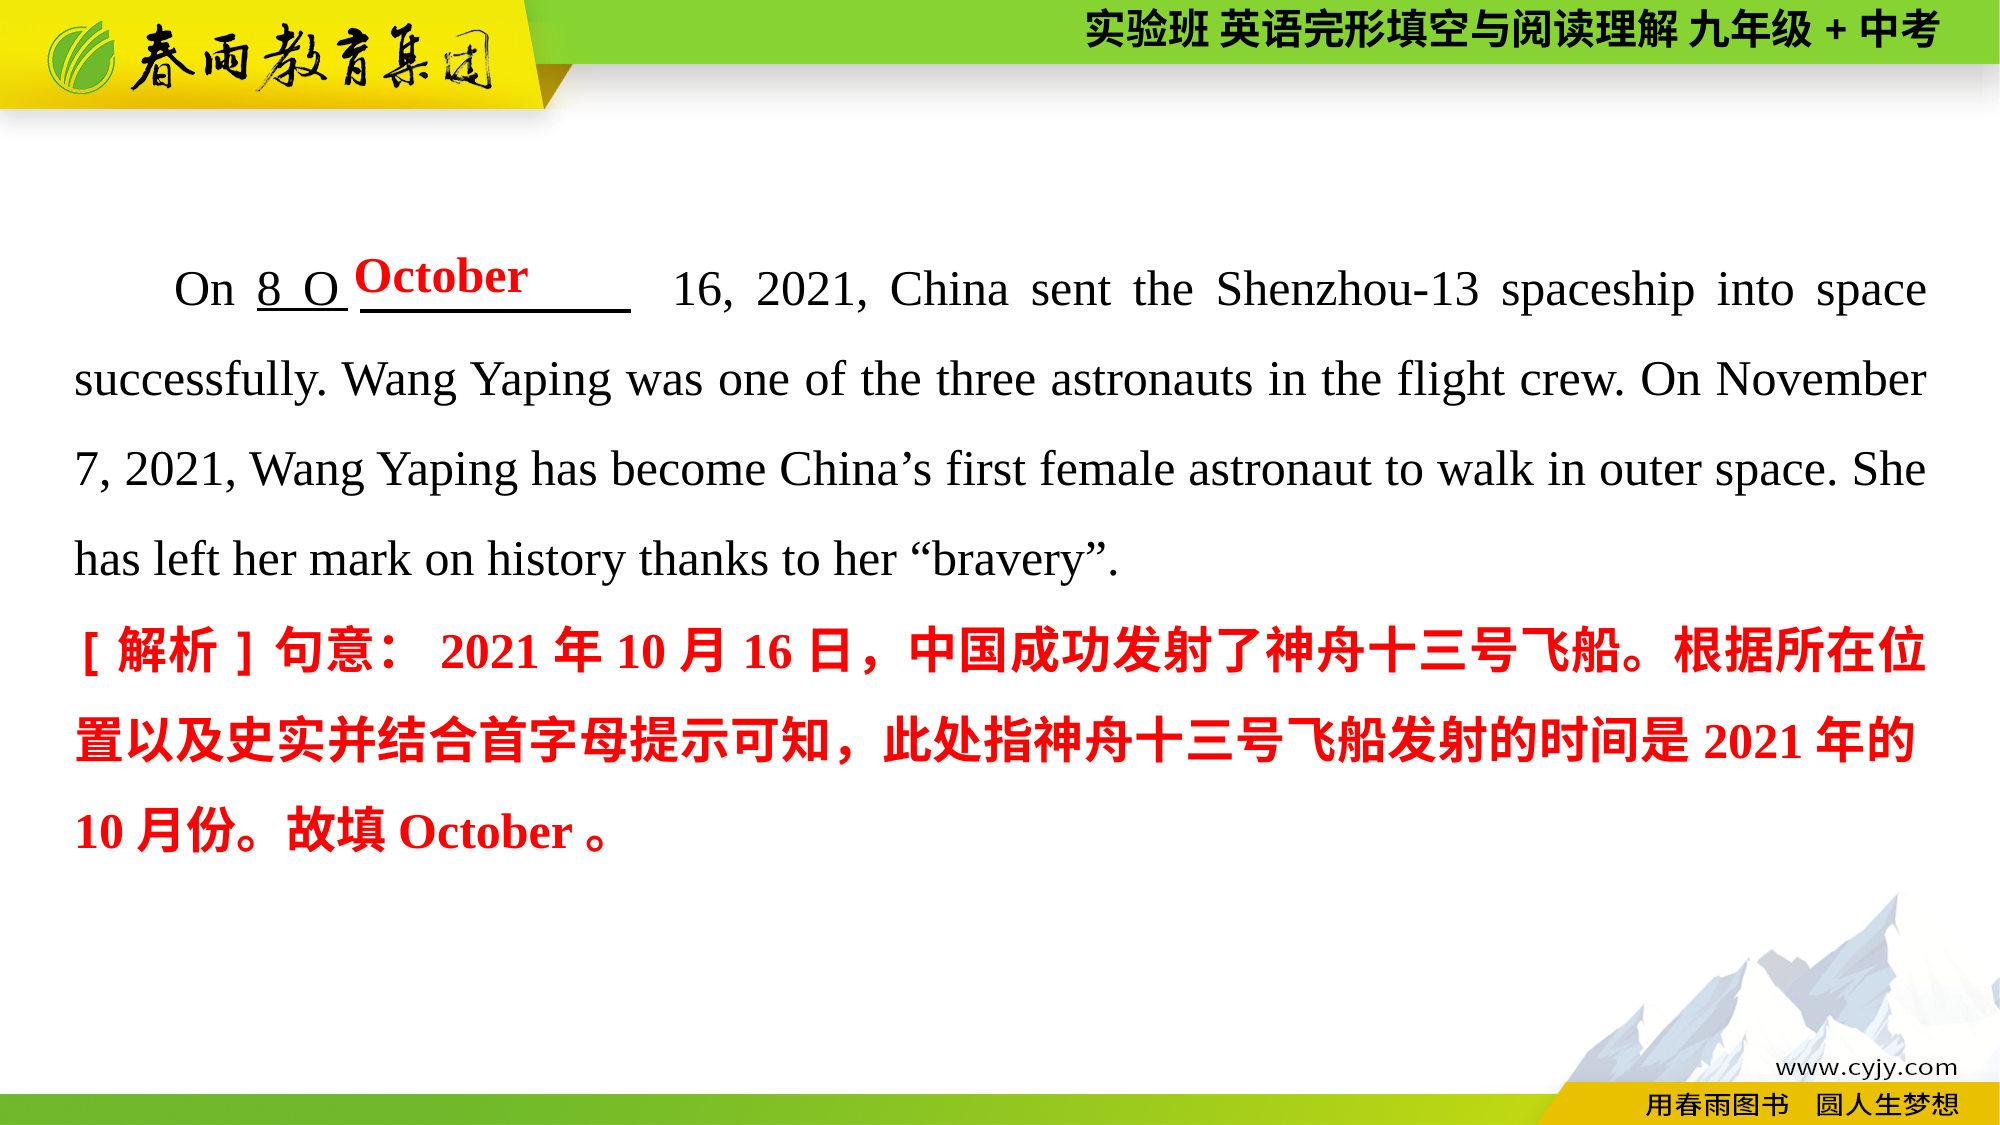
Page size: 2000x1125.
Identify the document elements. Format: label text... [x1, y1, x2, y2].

text_box [解析]句意：2021年10月16日，中国成功发射了神舟十三号飞船。根据所在位置以及史实并结合首字母提示可知，此处指神舟十三号飞船发射的时间是2021年的10月份。故填October。 [59, 597, 1944, 867]
picture [0, 0, 2000, 1125]
text_box October [339, 235, 545, 311]
list On 8 O 16, 2021, China sent the Shenzhou-13 spaceship into space successfully. Wang Yaping was one of the three astronauts in the flight crew. On November 7, 2021, Wang Yaping has become China’s first female astronaut to walk in outer space. She has left her mark on history thanks to her “bravery”. [59, 217, 1944, 597]
